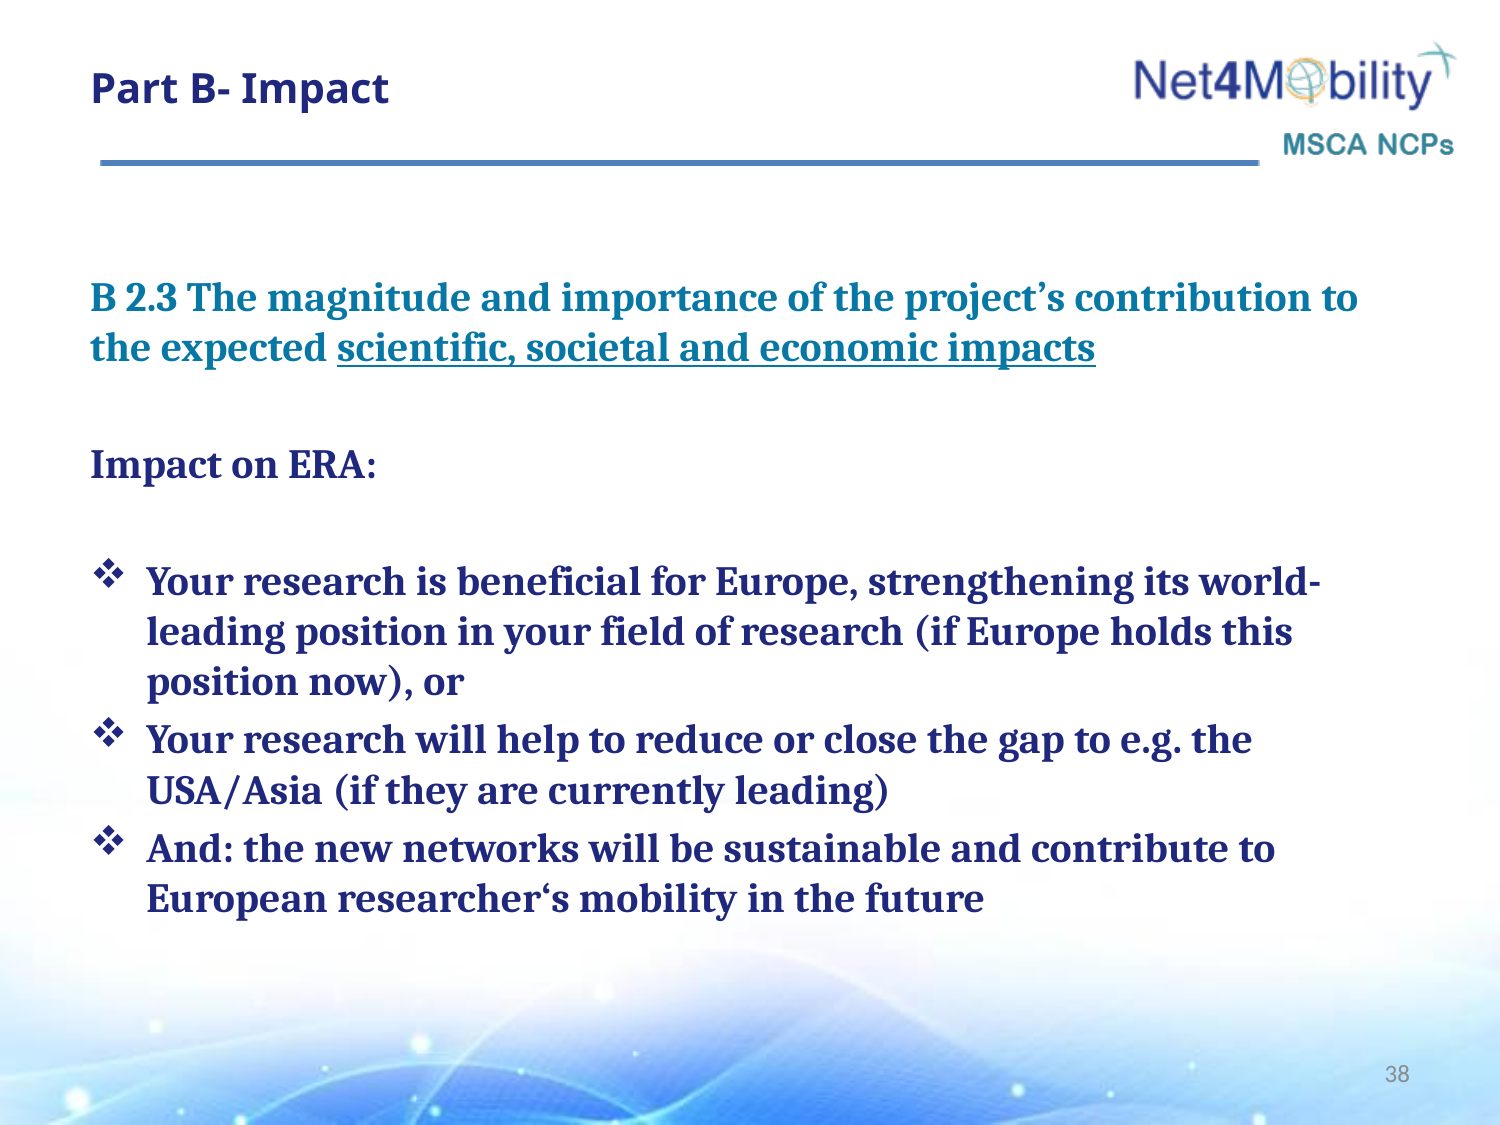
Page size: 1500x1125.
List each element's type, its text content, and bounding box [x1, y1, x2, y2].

title Part B- Impact [75, 30, 1093, 144]
picture [0, 0, 1500, 1125]
list B 2.3 The magnitude and importance of the project’s contribution to the expected scientific, societal and economic impacts Impact on ERA: Your research is beneficial for Europe, strengthening its world-leading position in your field of research (if Europe holds this position now), or Your research will help to reduce or close the gap to e.g. the USA/Asia (if they are currently leading) And: the new networks will be sustainable and contribute to European researcher‘s mobility in the future [75, 262, 1425, 1005]
slide_number 38 [1074, 1042, 1425, 1103]
